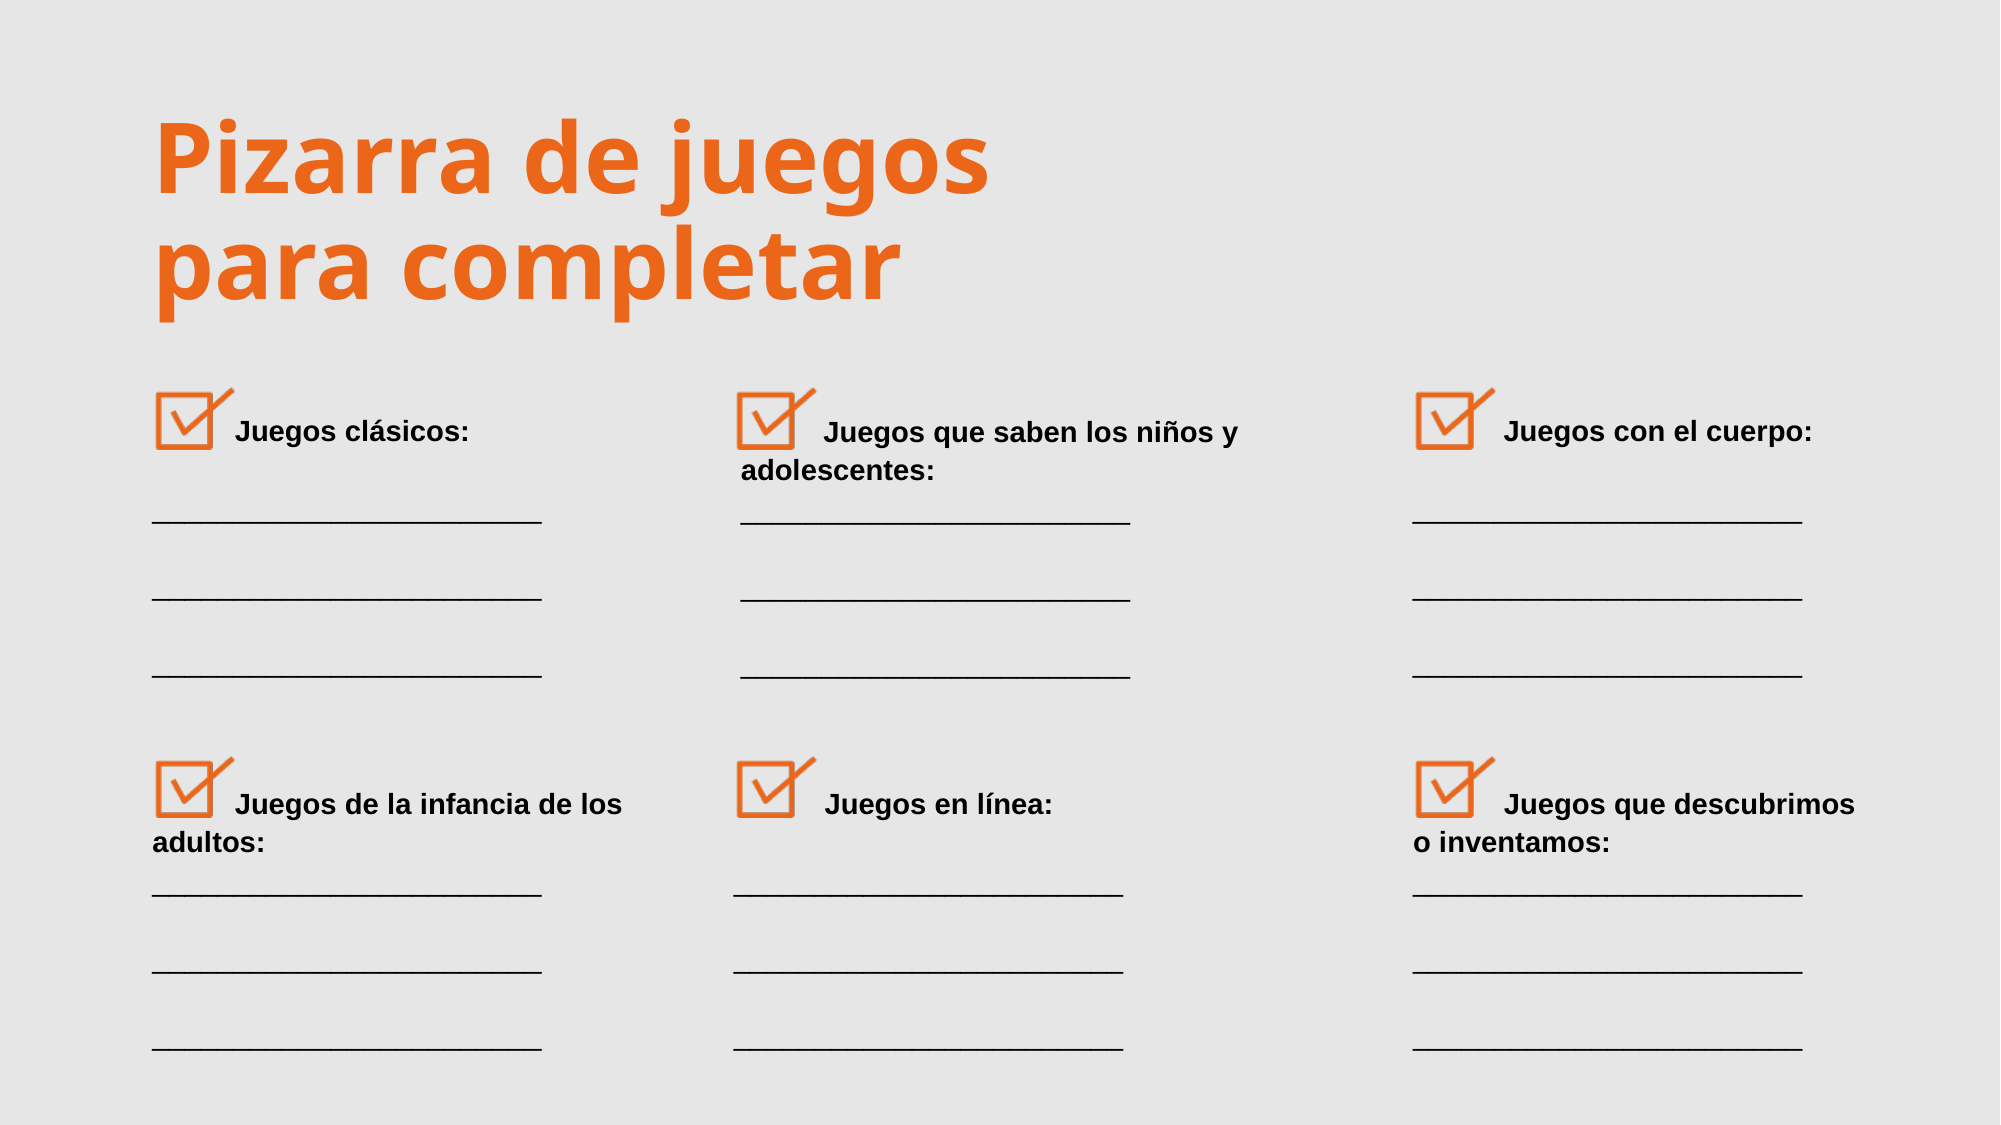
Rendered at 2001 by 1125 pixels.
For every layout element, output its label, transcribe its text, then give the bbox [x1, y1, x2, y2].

text_box Juegos con el cuerpo: ________________________ ________________________ ________________________ [1412, 408, 1956, 781]
text_box Juegos clásicos: ________________________ ________________________ ________________________ [152, 408, 695, 781]
text_box Juegos que saben los niños y adolescentes: ________________________ ________________________ ________________________ [740, 409, 1284, 1125]
picture [733, 743, 824, 833]
picture [152, 374, 242, 465]
picture [733, 374, 824, 465]
picture [152, 743, 242, 833]
text_box Juegos que descubrimos o inventamos: ________________________ ________________________ ________________________ [1413, 781, 1956, 1125]
picture [1412, 374, 1503, 465]
text_box Juegos en línea: ________________________ ________________________ ________________________ [733, 781, 1277, 1125]
text_box Pizarra de juegos para completar [152, 109, 1284, 409]
text_box Juegos de la infancia de los adultos: ________________________ ________________________ ________________________ [152, 781, 695, 1125]
picture [1412, 743, 1503, 833]
